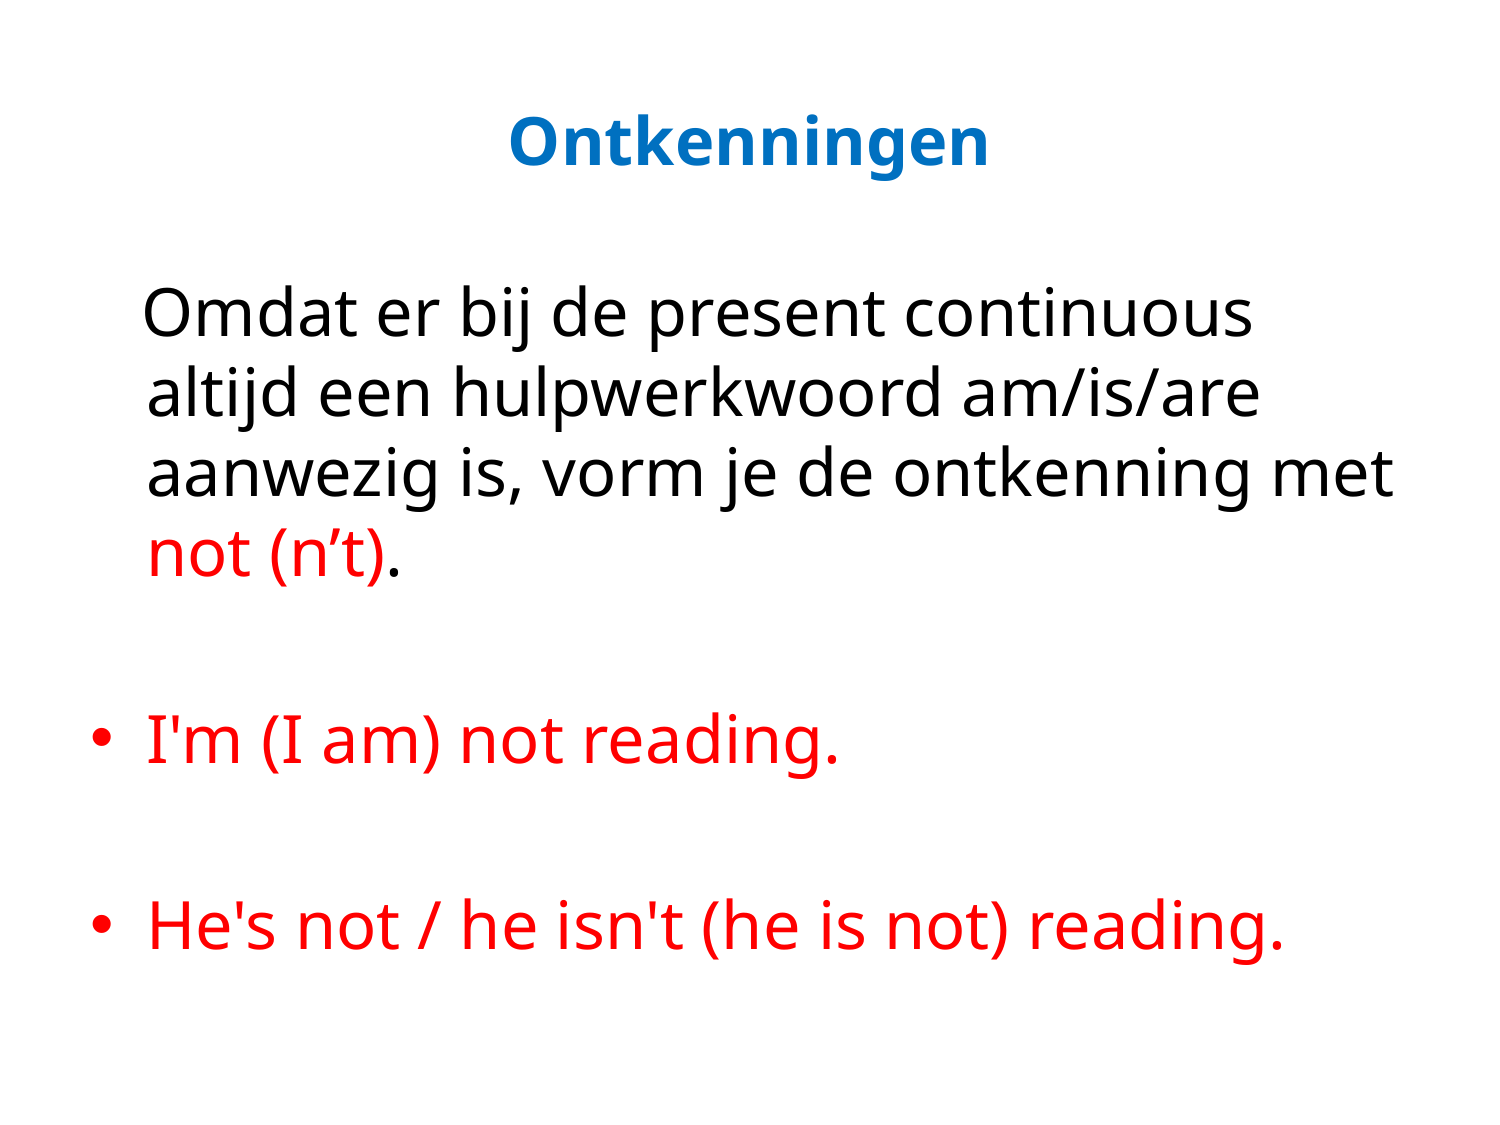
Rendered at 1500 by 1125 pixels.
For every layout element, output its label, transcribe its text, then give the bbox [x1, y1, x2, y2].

title Ontkenningen [75, 45, 1425, 233]
list Omdat er bij de present continuous altijd een hulpwerkwoord am/is/are aanwezig is, vorm je de ontkenning met not (n’t). I'm (I am) not reading. He's not / he isn't (he is not) reading. [75, 262, 1425, 1005]
